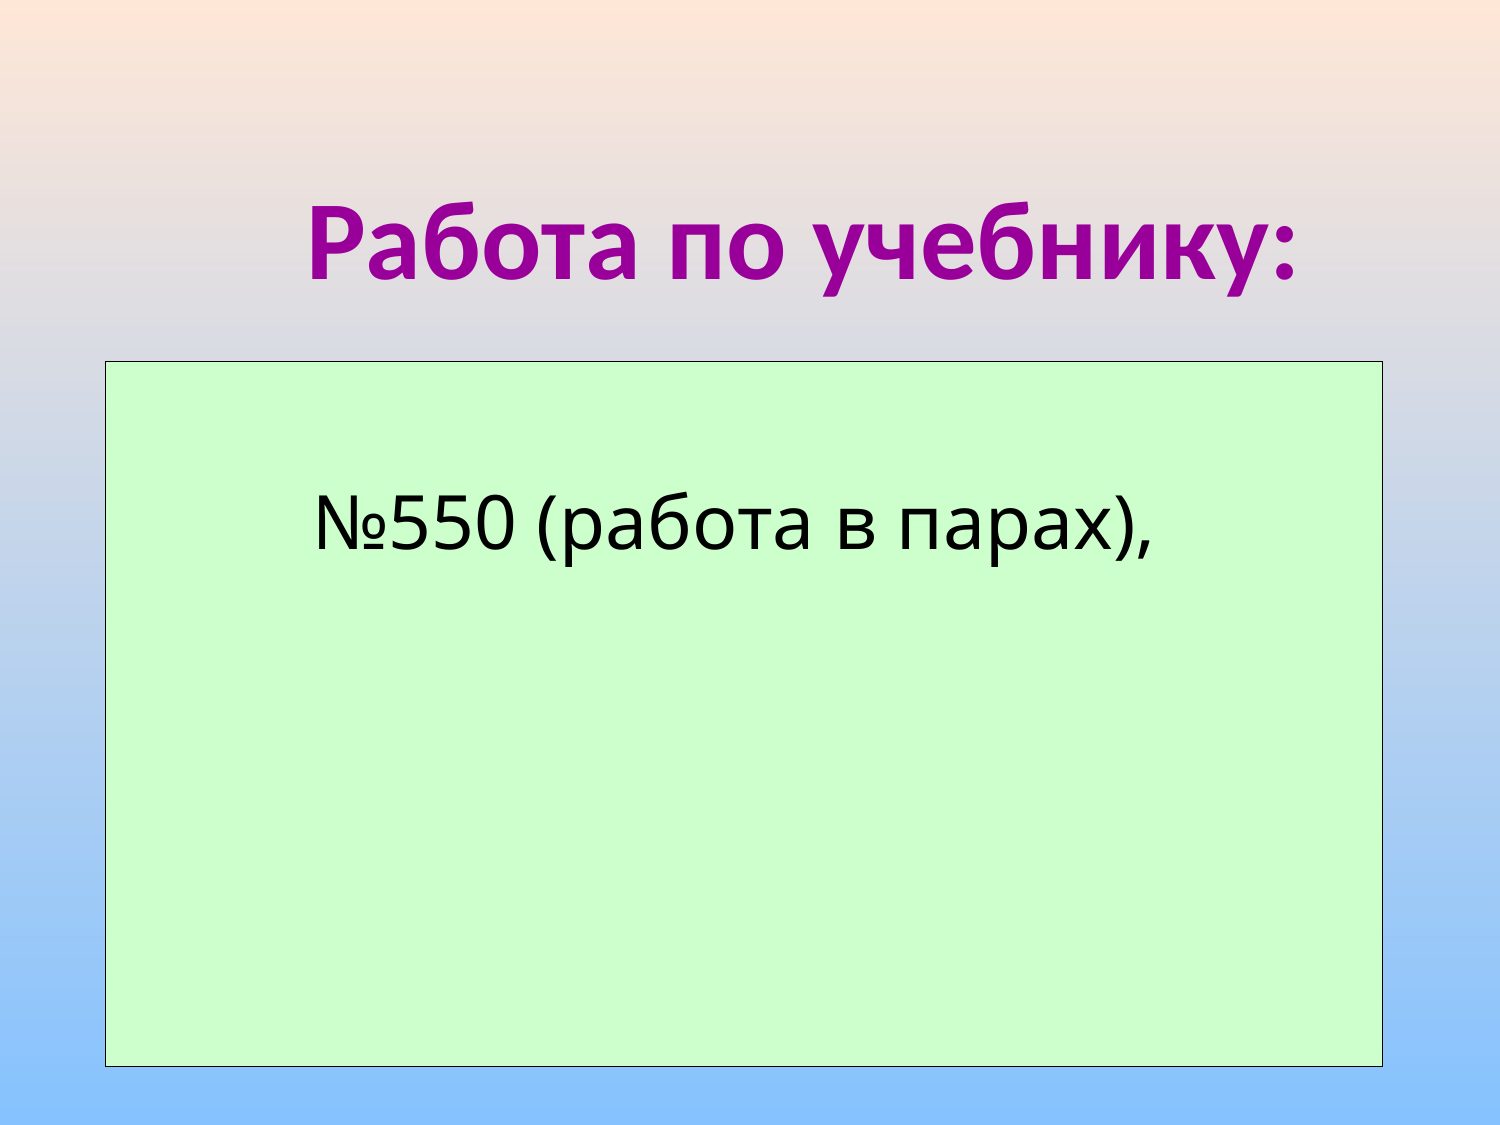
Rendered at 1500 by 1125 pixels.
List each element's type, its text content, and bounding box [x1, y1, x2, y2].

list №550 (работа в парах), [105, 361, 1383, 1067]
text_box Работа по учебнику: [140, 175, 1468, 294]
